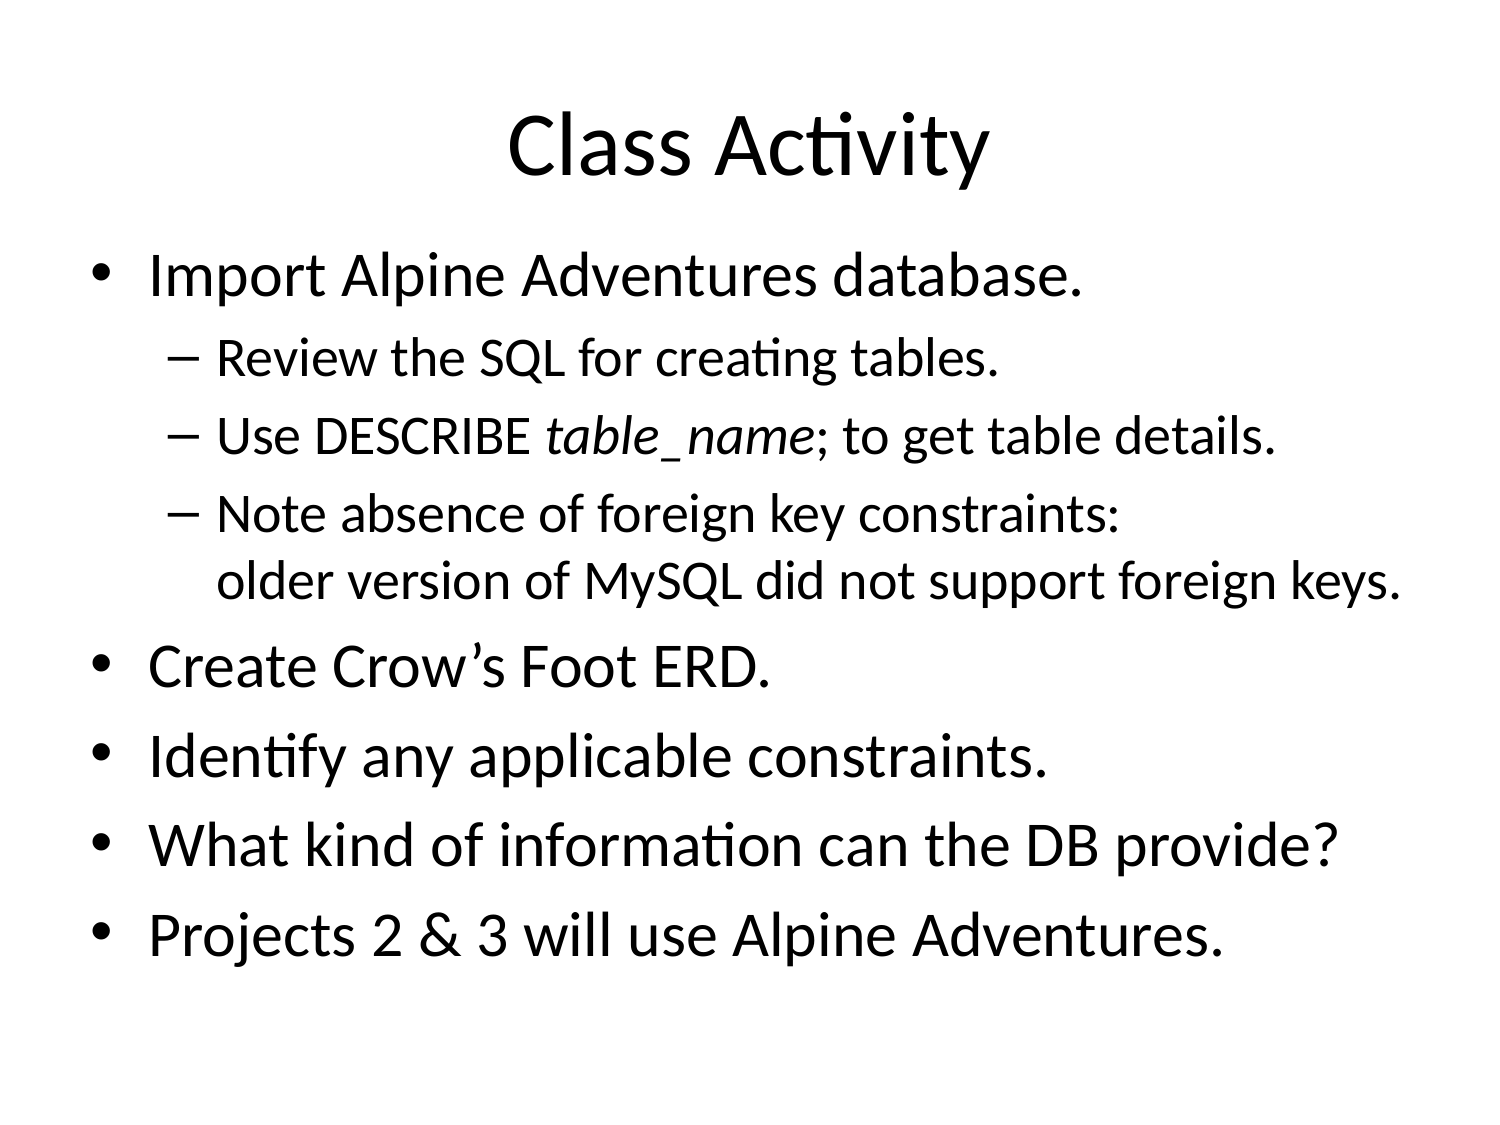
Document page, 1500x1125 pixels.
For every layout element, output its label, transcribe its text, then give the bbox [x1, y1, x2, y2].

title Class Activity [75, 45, 1425, 224]
list Import Alpine Adventures database. Review the SQL for creating tables. Use DESCRIBE table_name; to get table details. Note absence of foreign key constraints: older version of MySQL did not support foreign keys. Create Crow’s Foot ERD. Identify any applicable constraints. What kind of information can the DB provide? Projects 2 & 3 will use Alpine Adventures. [75, 224, 1425, 1005]
